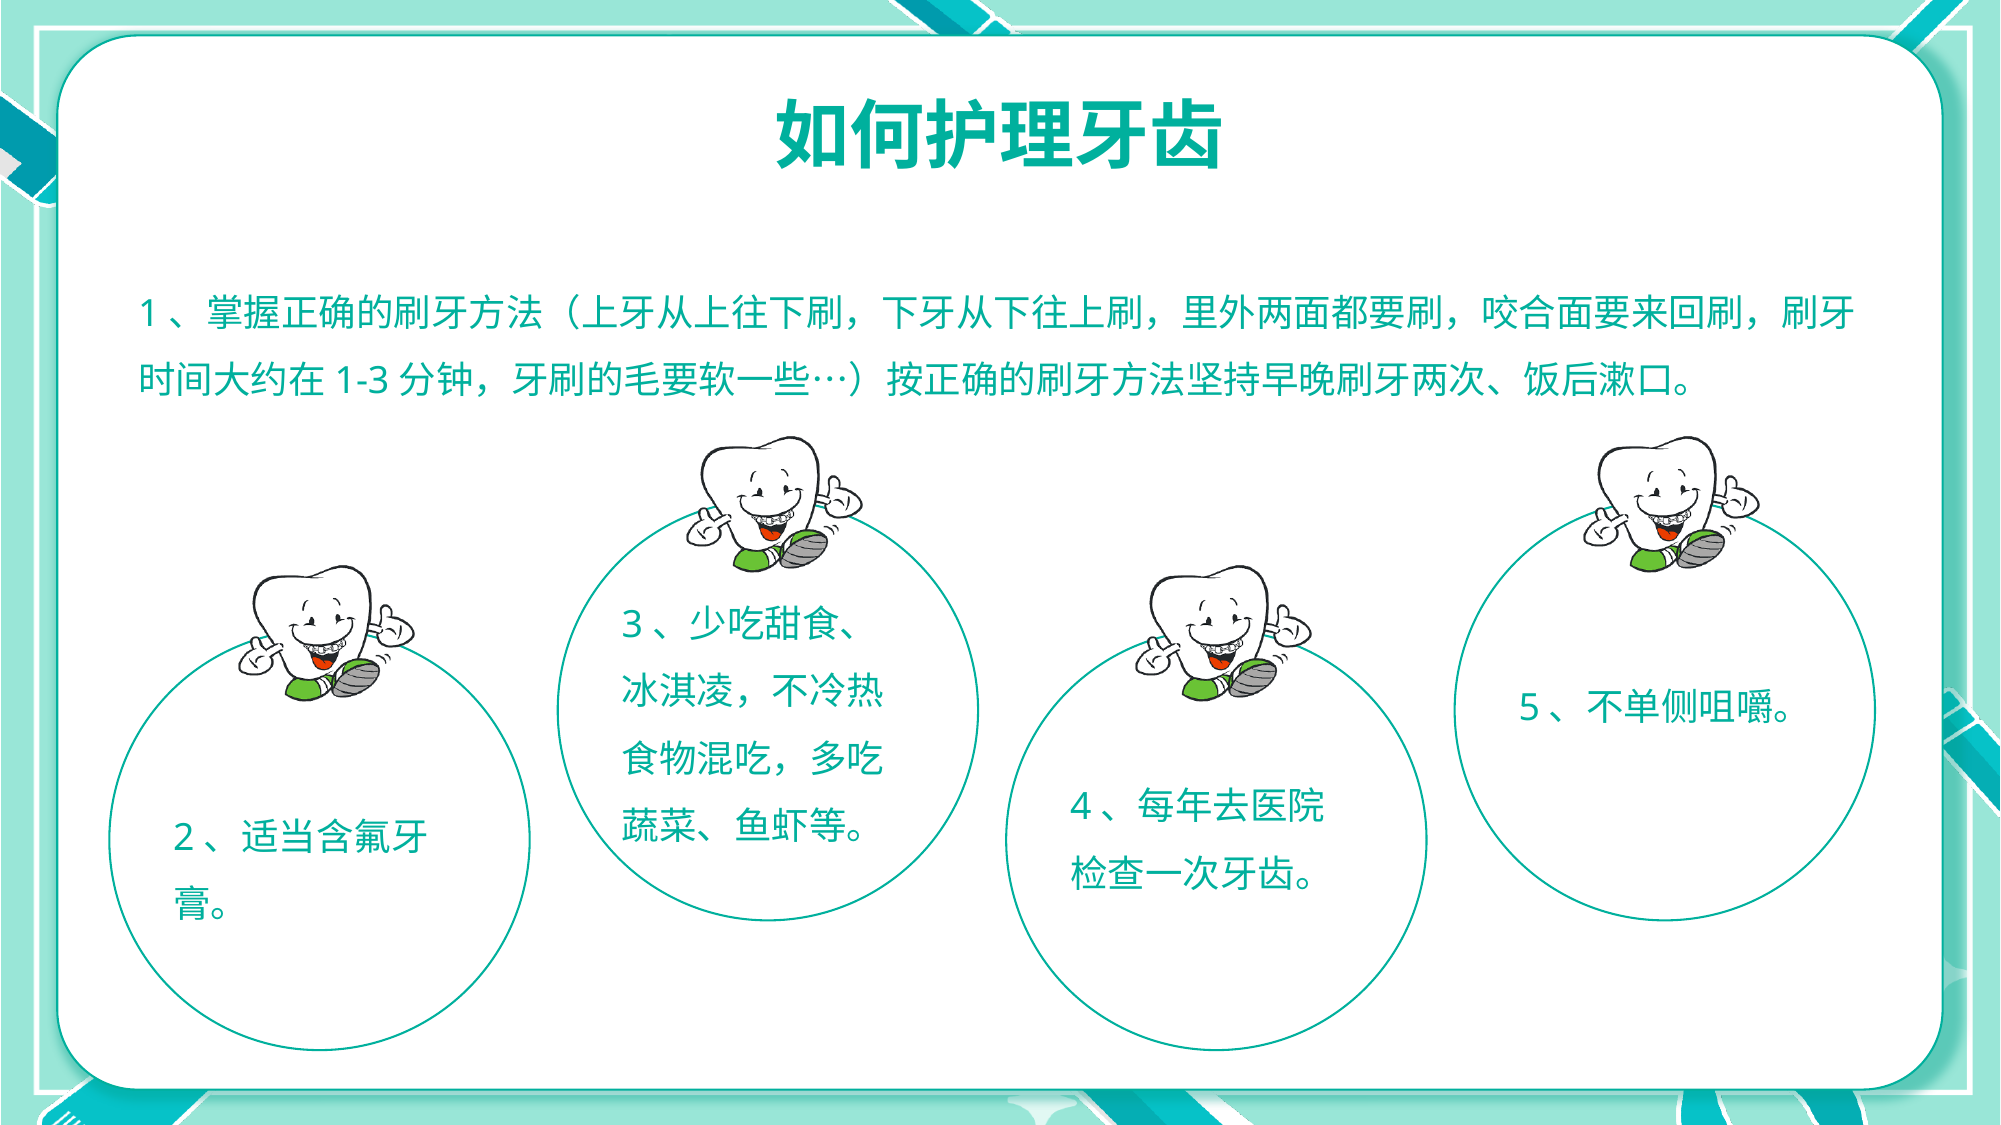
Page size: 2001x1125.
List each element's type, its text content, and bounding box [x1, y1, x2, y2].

text_box 1、掌握正确的刷牙方法（上牙从上往下刷，下牙从下往上刷，里外两面都要刷，咬合面要来回刷，刷牙时间大约在1-3分钟，牙刷的毛要软一些…）按正确的刷牙方法坚持早晚刷牙两次、饭后漱口。 [123, 259, 1890, 409]
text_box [557, 403, 979, 921]
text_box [109, 532, 530, 1051]
text_box 如何护理牙齿 [632, 80, 1368, 185]
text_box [1006, 532, 1427, 1051]
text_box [1454, 403, 1875, 921]
picture [0, 0, 2001, 1125]
